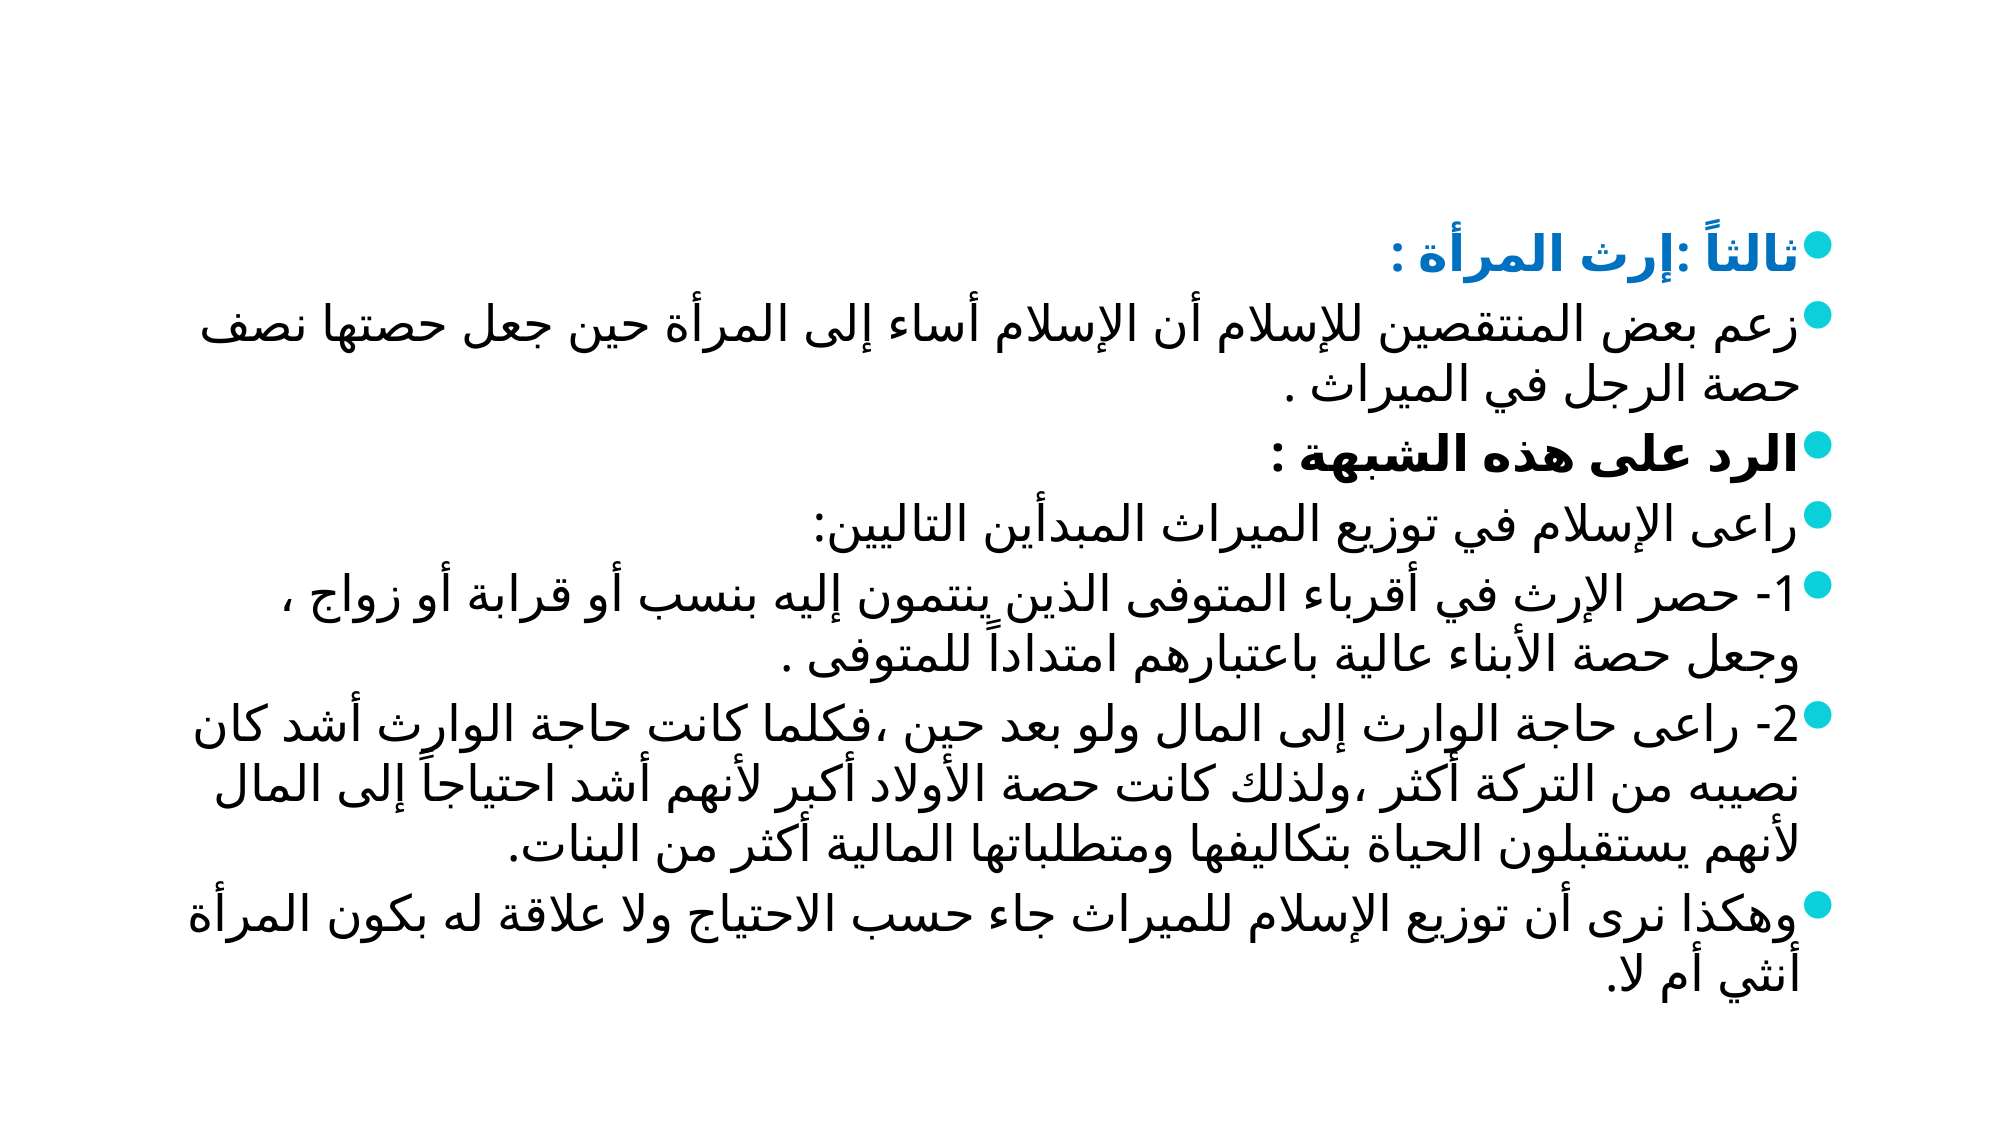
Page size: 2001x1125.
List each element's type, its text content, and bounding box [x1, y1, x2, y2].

list ثالثاً :إرث المرأة : زعم بعض المنتقصين للإسلام أن الإسلام أساء إلى المرأة حين جعل حصتها نصف حصة الرجل في الميراث . الرد على هذه الشبهة : راعى الإسلام في توزيع الميراث المبدأين التاليين: 1- حصر الإرث في أقرباء المتوفى الذين ينتمون إليه بنسب أو قرابة أو زواج ، وجعل حصة الأبناء عالية باعتبارهم امتداداً للمتوفى . 2- راعى حاجة الوارث إلى المال ولو بعد حين ،فكلما كانت حاجة الوارث أشد كان نصيبه من التركة أكثر ،ولذلك كانت حصة الأولاد أكبر لأنهم أشد احتياجاً إلى المال لأنهم يستقبلون الحياة بتكاليفها ومتطلباتها المالية أكثر من البنات. وهكذا نرى أن توزيع الإسلام للميراث جاء حسب الاحتياج ولا علاقة له بكون المرأة أنثي أم لا. [137, 213, 1863, 1014]
